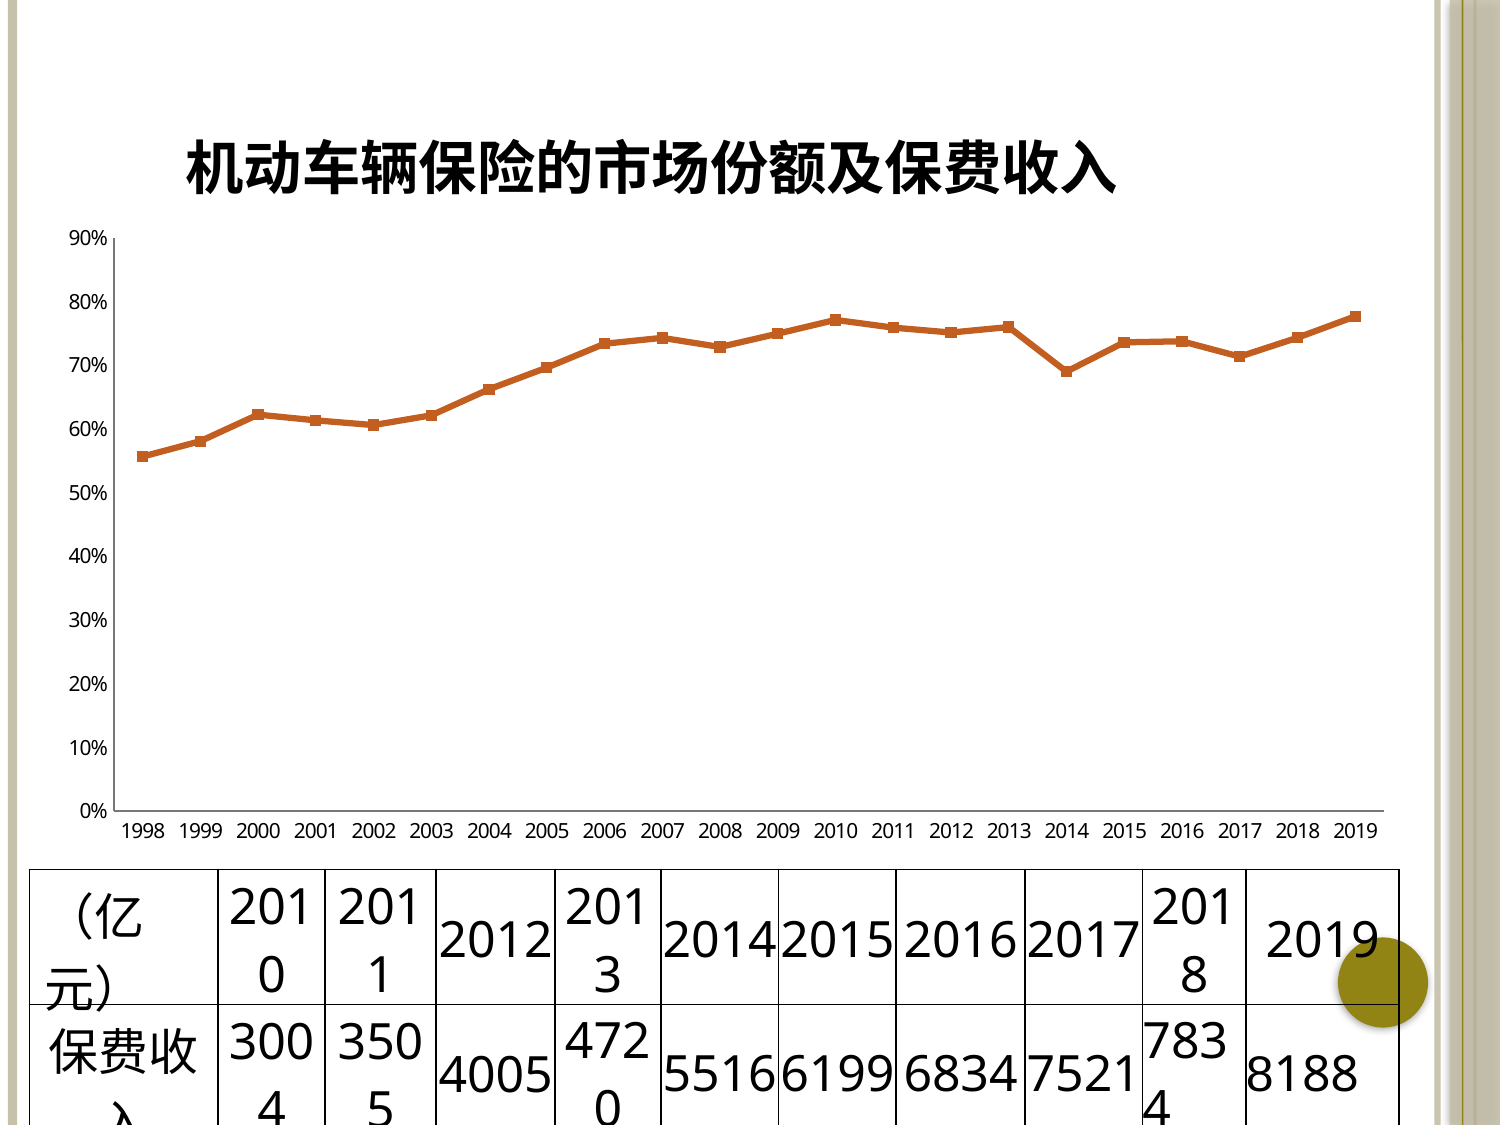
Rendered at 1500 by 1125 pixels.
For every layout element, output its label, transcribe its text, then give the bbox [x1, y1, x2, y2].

table_cell 3505 [326, 1005, 435, 1125]
table_cell 6199 [779, 1005, 895, 1125]
table_header 2016 [897, 870, 1024, 1004]
table_cell 4005 [437, 1005, 554, 1125]
table_header 2010 [219, 870, 324, 1004]
table_cell 保费收入 [30, 1005, 217, 1125]
table_cell 7834 [1143, 1005, 1245, 1125]
text_box 机动车辆保险的市场份额及保费收入 [171, 123, 1247, 207]
table_cell 7521 [1026, 1005, 1142, 1125]
table_header （亿元） [30, 870, 217, 1004]
table_header 2014 [662, 870, 778, 1004]
table_cell 6834 [897, 1005, 1024, 1125]
table_cell 4720 [556, 1005, 660, 1125]
chart [40, 210, 1413, 859]
table_cell 5516 [662, 1005, 778, 1125]
table_cell 3004 [219, 1005, 324, 1125]
table_header 2019 [1247, 870, 1398, 1004]
table_header 2012 [437, 870, 554, 1004]
table_header 2011 [326, 870, 435, 1004]
table_header 2013 [556, 870, 660, 1004]
table_cell 8188 [1247, 1005, 1398, 1125]
table_header 2018 [1143, 870, 1245, 1004]
table_header 2015 [779, 870, 895, 1004]
table_header 2017 [1026, 870, 1142, 1004]
